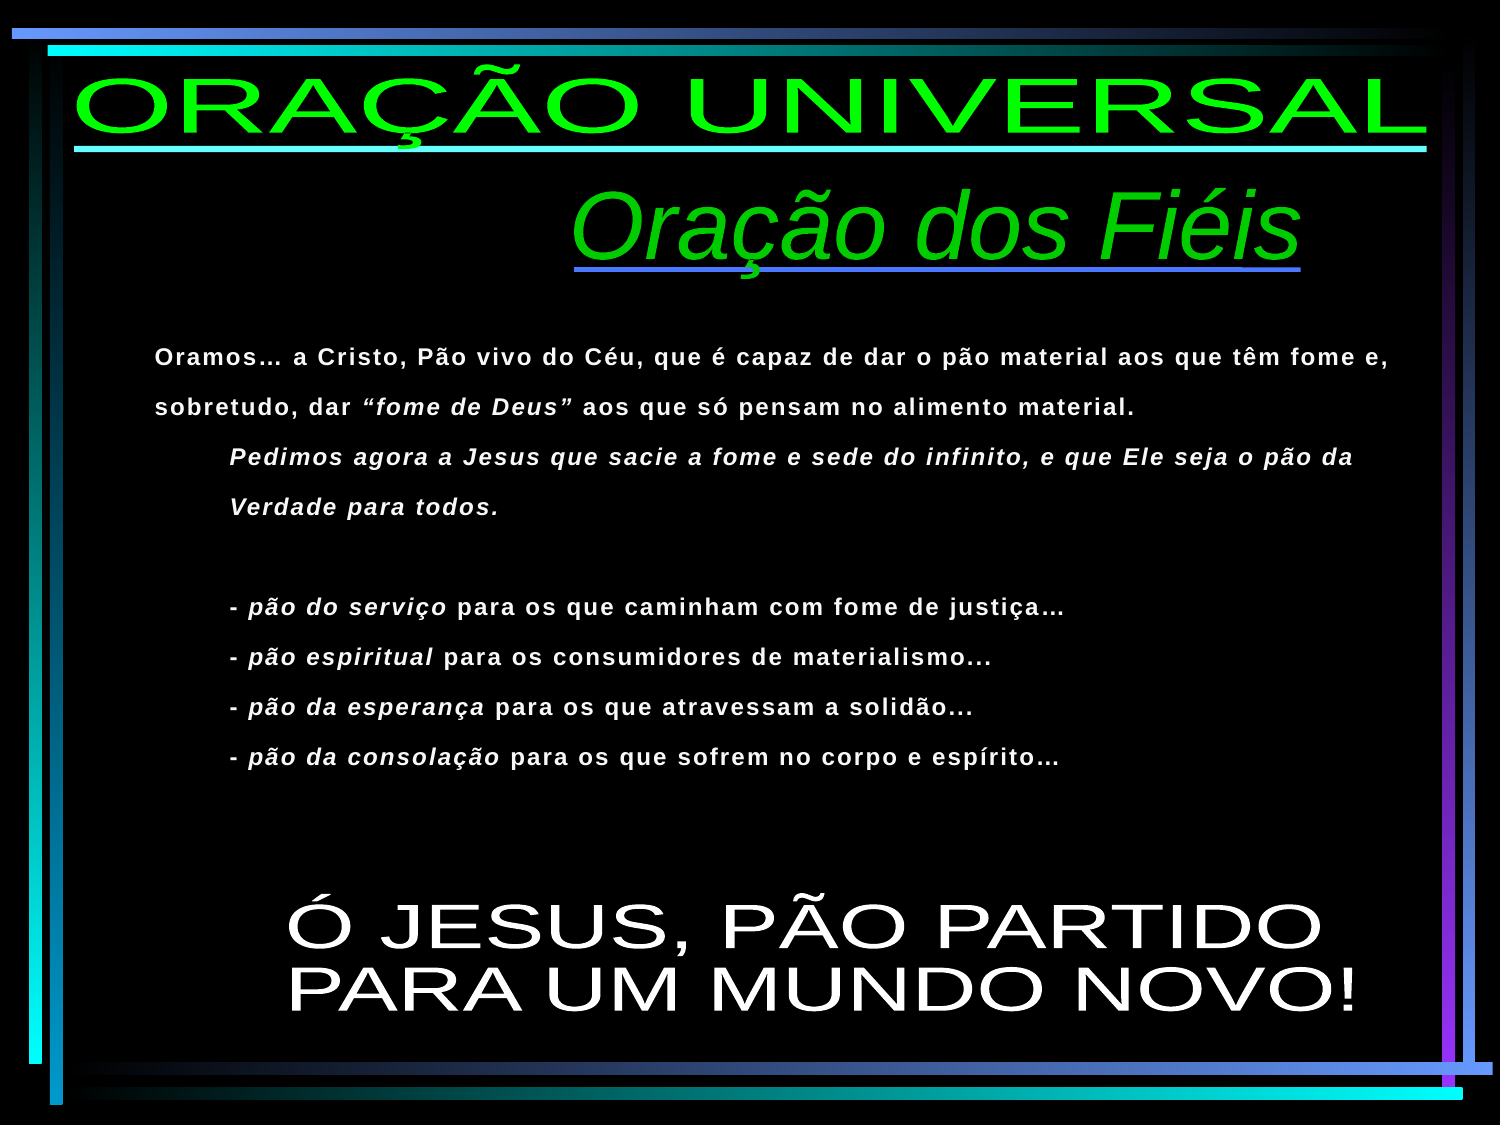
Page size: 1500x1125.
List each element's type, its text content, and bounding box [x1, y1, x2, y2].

text_box Oramos… a Cristo, Pão vivo do Céu, que é capaz de dar o pão material aos que têm fome e, sobretudo, dar “fome de Deus” aos que só pensam no alimento material. Pedimos agora a Jesus que sacie a fome e sede do infinito, e que Ele seja o pão da Verdade para todos. - pão do serviço para os que caminham com fome de justiça… - pão espiritual para os consumidores de materialismo... - pão da esperança para os que atravessam a solidão... - pão da consolação para os que sofrem no corpo e espírito… [64, 329, 1459, 795]
